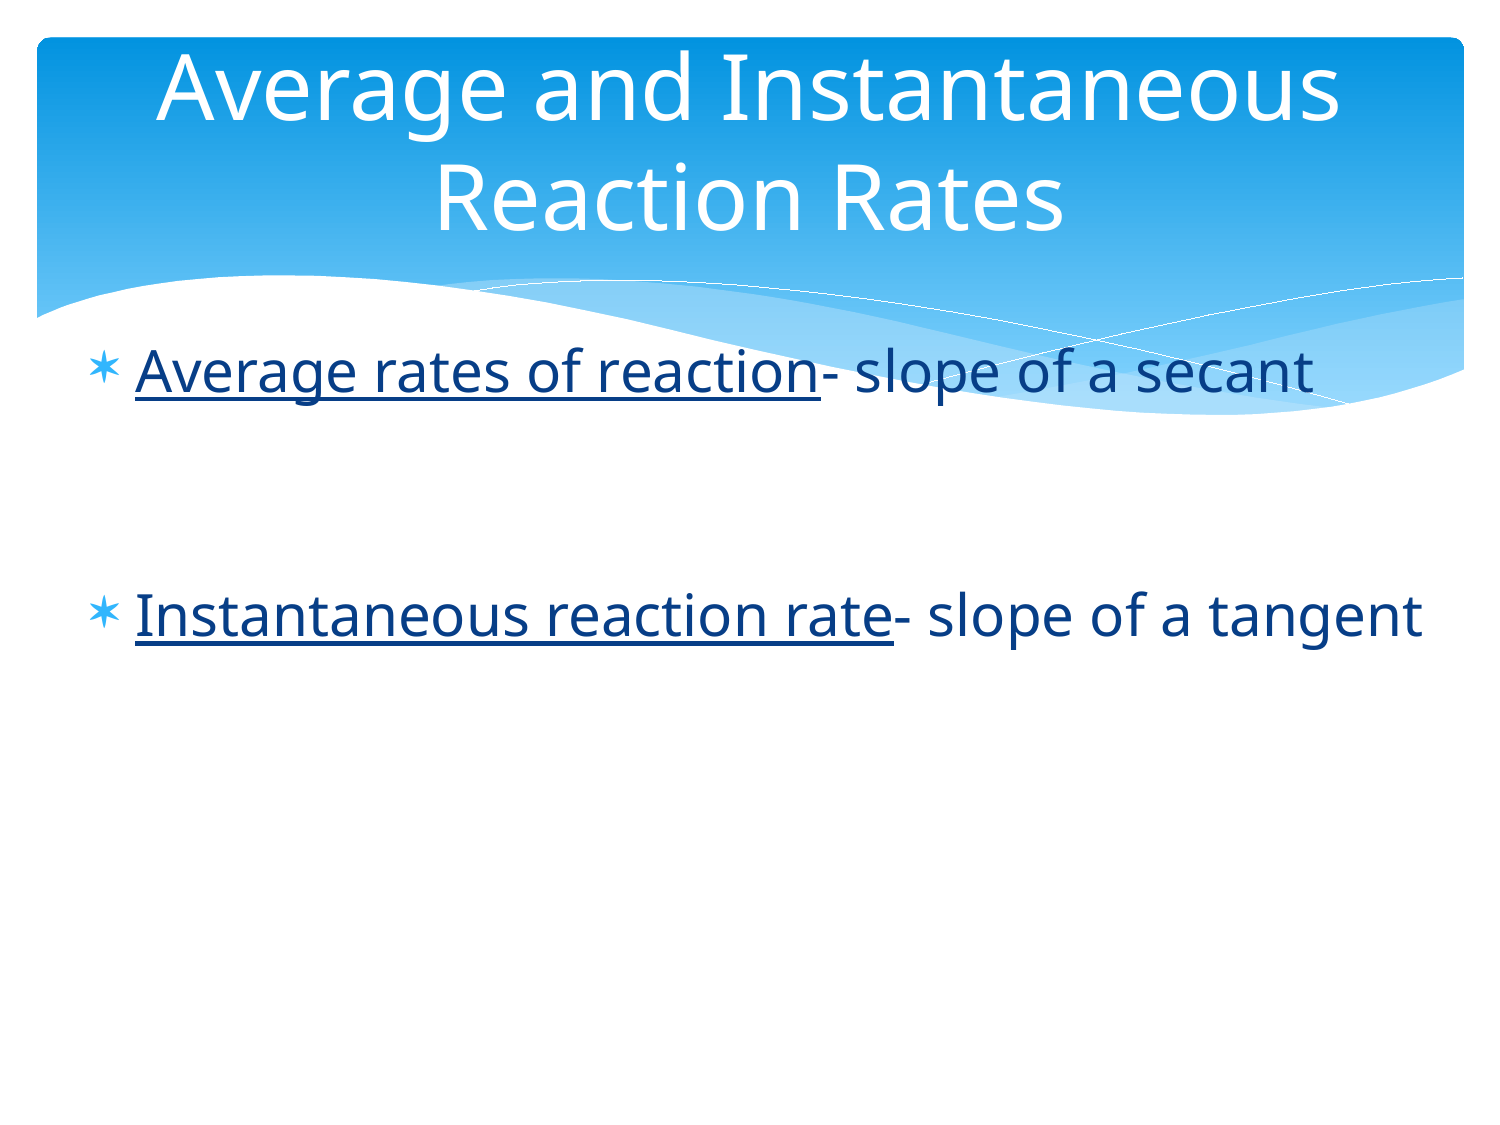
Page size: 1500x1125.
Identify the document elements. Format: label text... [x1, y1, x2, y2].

list Average rates of reaction- slope of a secant Instantaneous reaction rate- slope of a tangent [75, 326, 1459, 1005]
title Average and Instantaneous Reaction Rates [41, 45, 1459, 233]
